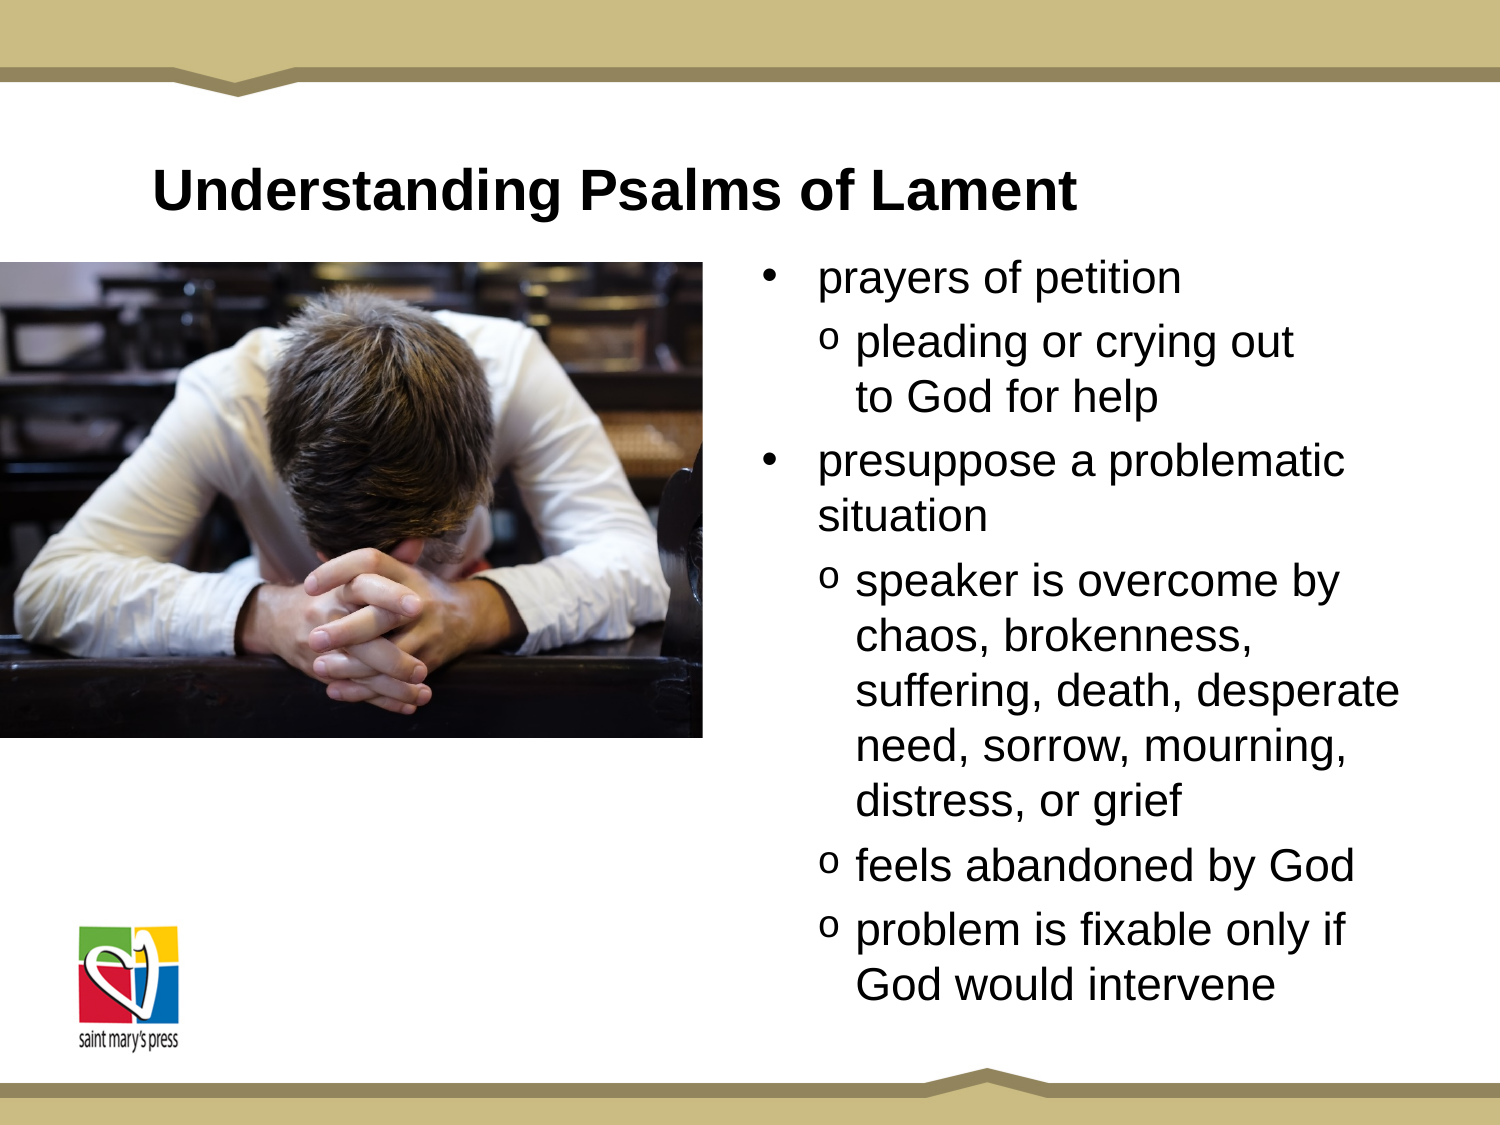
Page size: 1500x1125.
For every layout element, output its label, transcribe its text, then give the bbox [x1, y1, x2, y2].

picture [0, 0, 1500, 1125]
list prayers of petition pleading or crying out to God for help presuppose a problematic situation speaker is overcome by chaos, brokenness, suffering, death, desperate need, sorrow, mourning, distress, or grief feels abandoned by God problem is fixable only if God would intervene [746, 239, 1450, 1025]
title Understanding Psalms of Lament [137, 137, 1357, 238]
